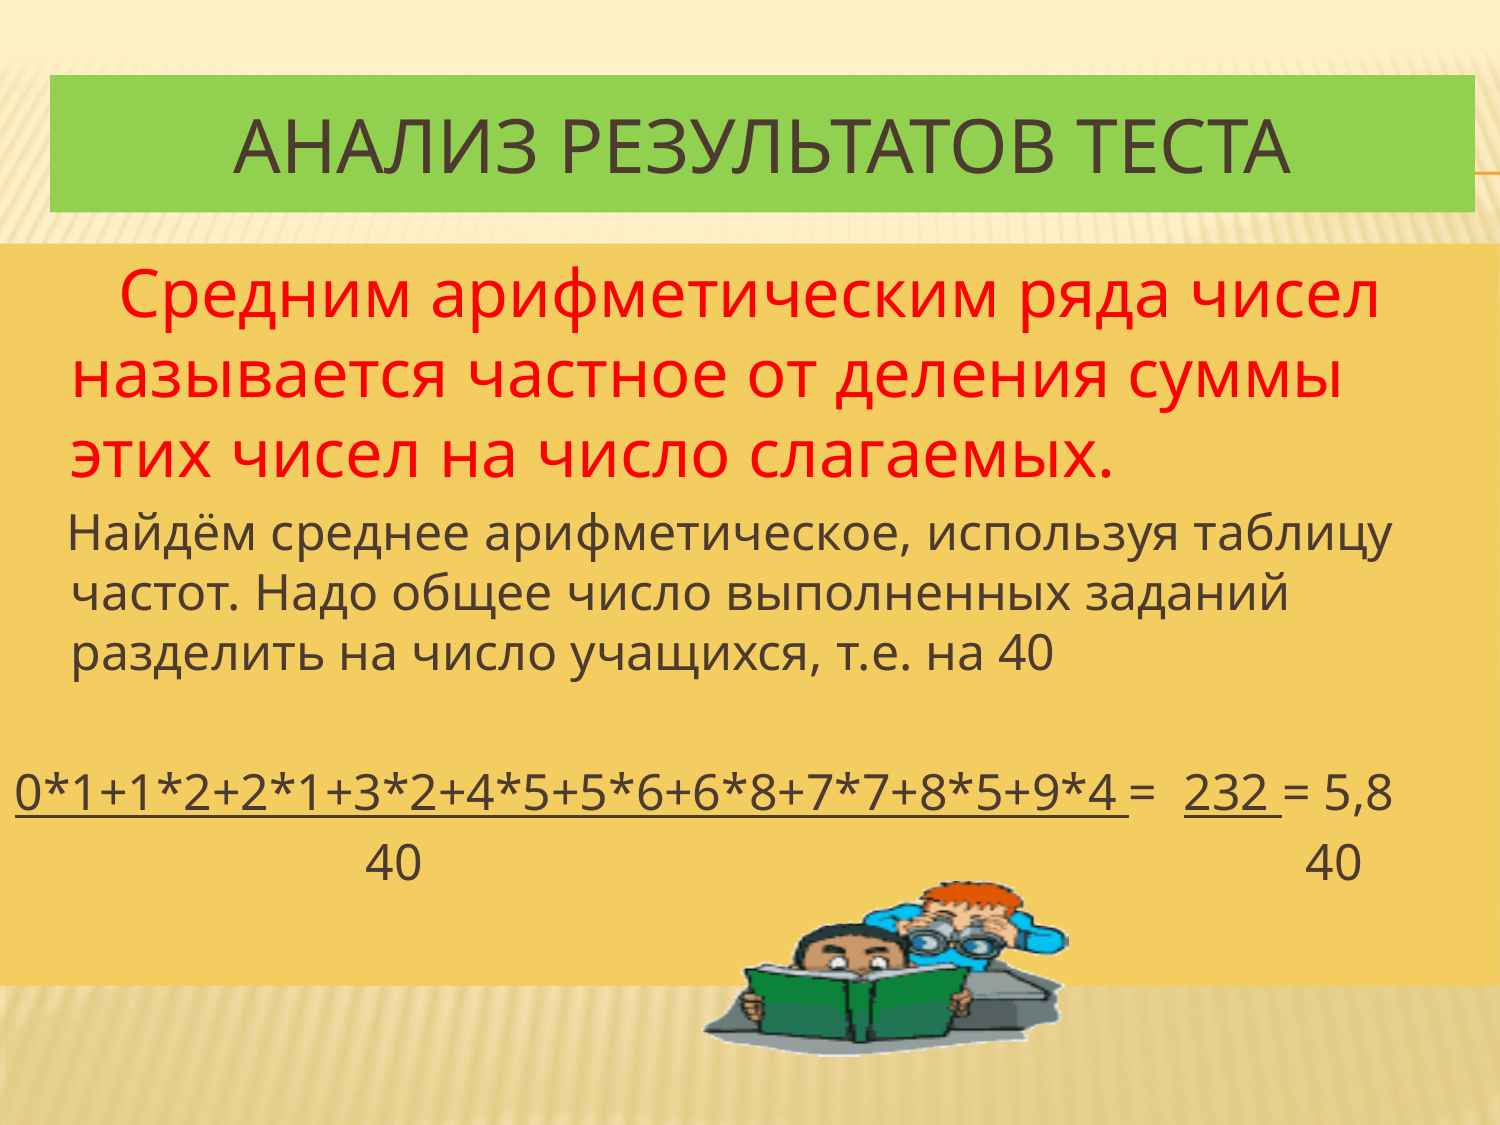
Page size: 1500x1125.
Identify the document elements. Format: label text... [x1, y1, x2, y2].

picture [702, 881, 1070, 1058]
list Средним арифметическим ряда чисел называется частное от деления суммы этих чисел на число слагаемых. Найдём среднее арифметическое, используя таблицу частот. Надо общее число выполненных заданий разделить на число учащихся, т.е. на 40 0*1+1*2+2*1+3*2+4*5+5*6+6*8+7*7+8*5+9*4 = 232 = 5,8 40 40 [0, 243, 1500, 986]
title Анализ результатов теста [50, 75, 1475, 213]
